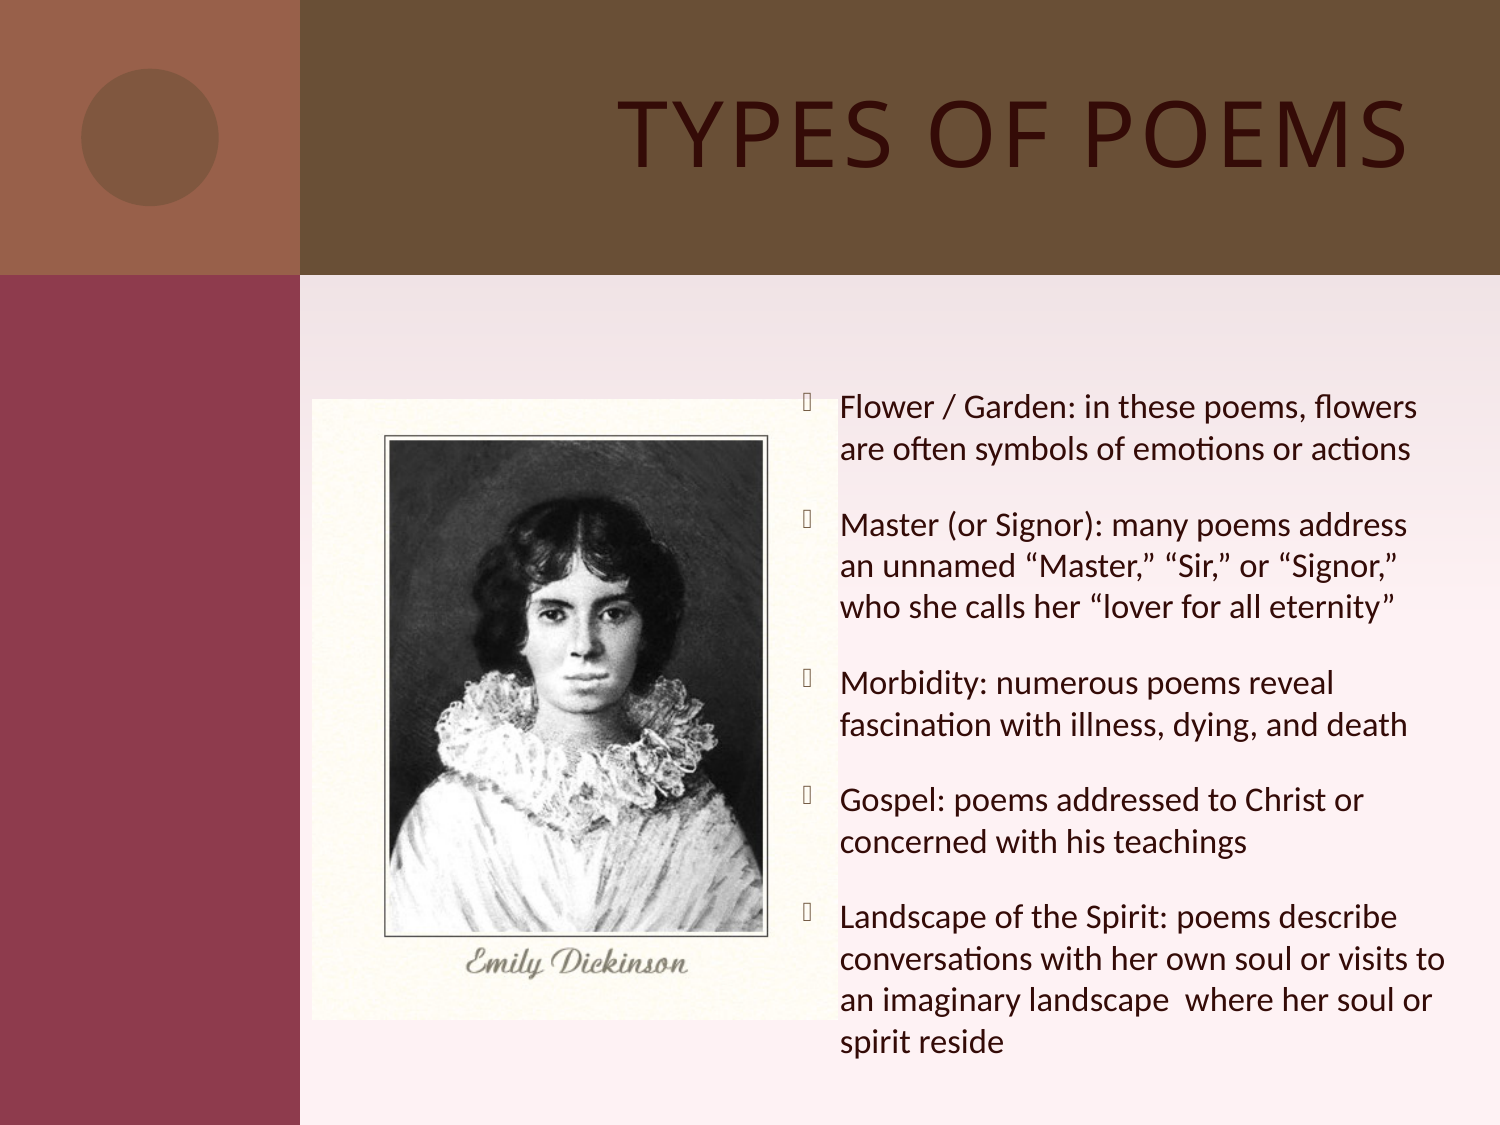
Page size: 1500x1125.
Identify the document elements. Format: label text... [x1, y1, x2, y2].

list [312, 399, 838, 1020]
title Types of poems [399, 37, 1425, 225]
list Flower / Garden: in these poems, flowers are often symbols of emotions or actions Master (or Signor): many poems address an unnamed “Master,” “Sir,” or “Signor,” who she calls her “lover for all eternity” Morbidity: numerous poems reveal fascination with illness, dying, and death Gospel: poems addressed to Christ or concerned with his teachings Landscape of the Spirit: poems describe conversations with her own soul or visits to an imaginary landscape where her soul or spirit reside [787, 377, 1463, 1075]
